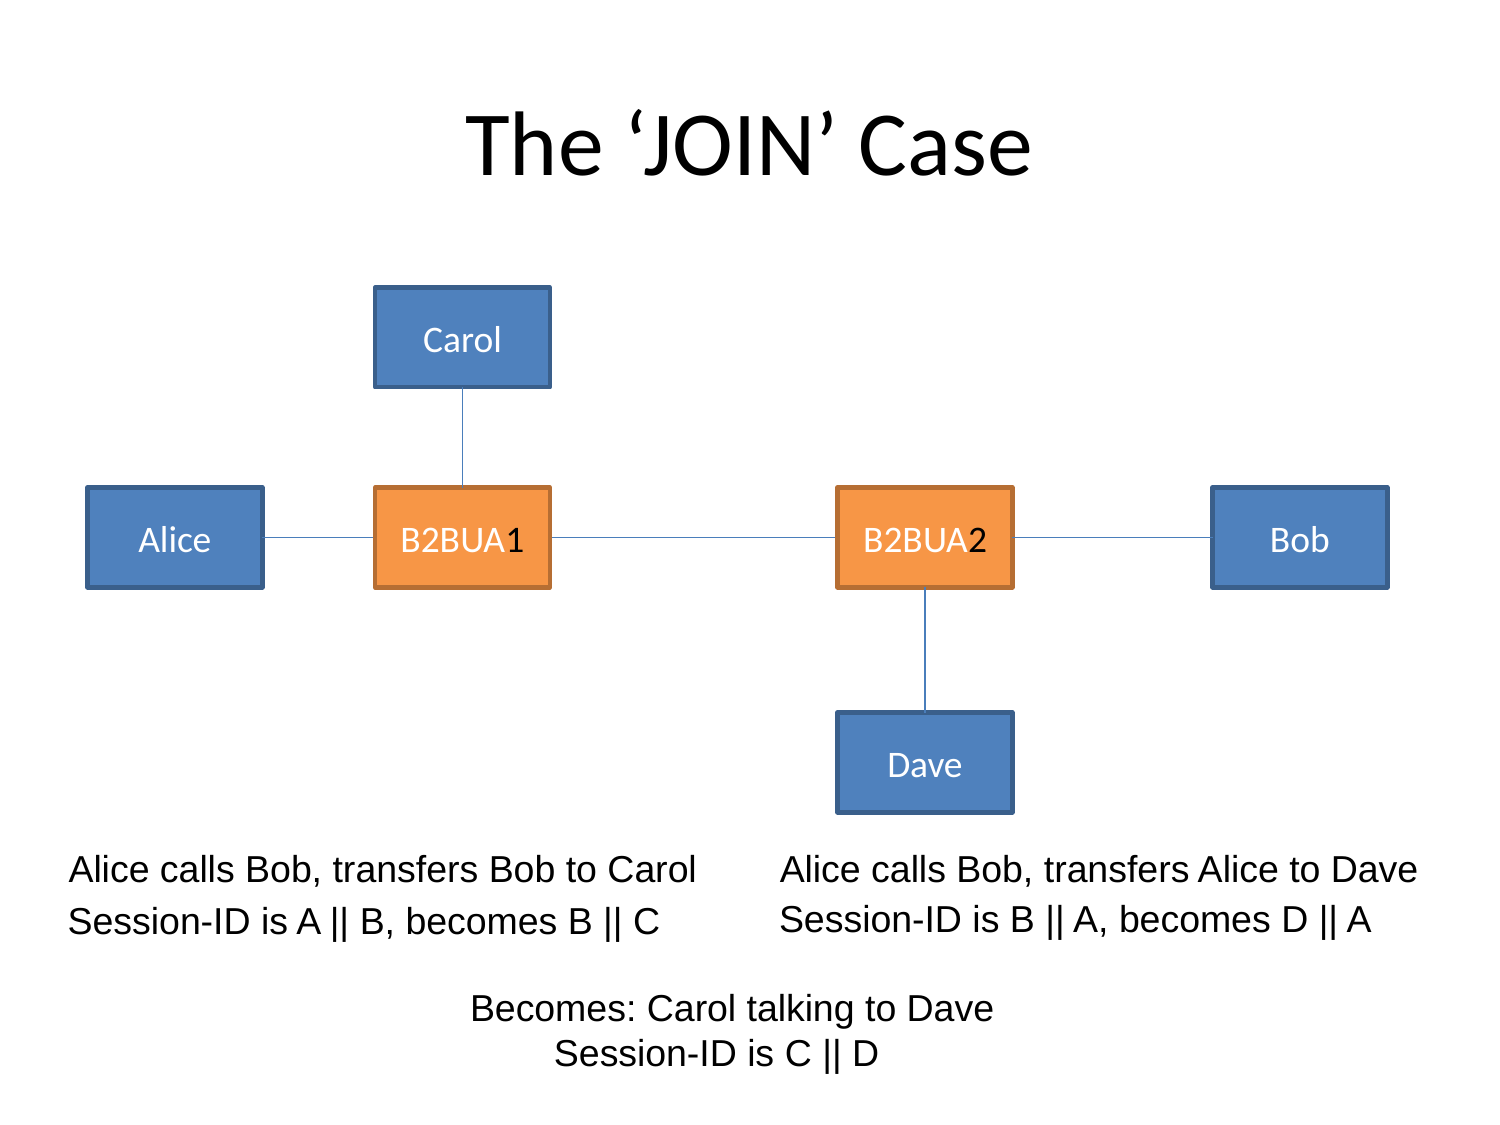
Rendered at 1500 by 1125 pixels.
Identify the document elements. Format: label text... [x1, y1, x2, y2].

text_box B2BUA1 [373, 485, 552, 590]
text_box Dave [835, 710, 1015, 815]
text_box B2BUA2 [835, 485, 1015, 590]
text_box Alice calls Bob, transfers Bob to Carol [53, 837, 712, 898]
text_box Bob [1210, 485, 1390, 590]
text_box Session-ID is B || A, becomes D || A [764, 887, 1387, 948]
title The ‘JOIN’ Case [74, 44, 1426, 233]
text_box Alice [85, 485, 265, 590]
text_box Alice calls Bob, transfers Alice to Dave [765, 837, 1434, 898]
text_box Carol [373, 285, 552, 389]
text_box Becomes: Carol talking to Dave Session-ID is C || D [455, 976, 1010, 1082]
text_box Session-ID is A || B, becomes B || C [53, 889, 676, 950]
